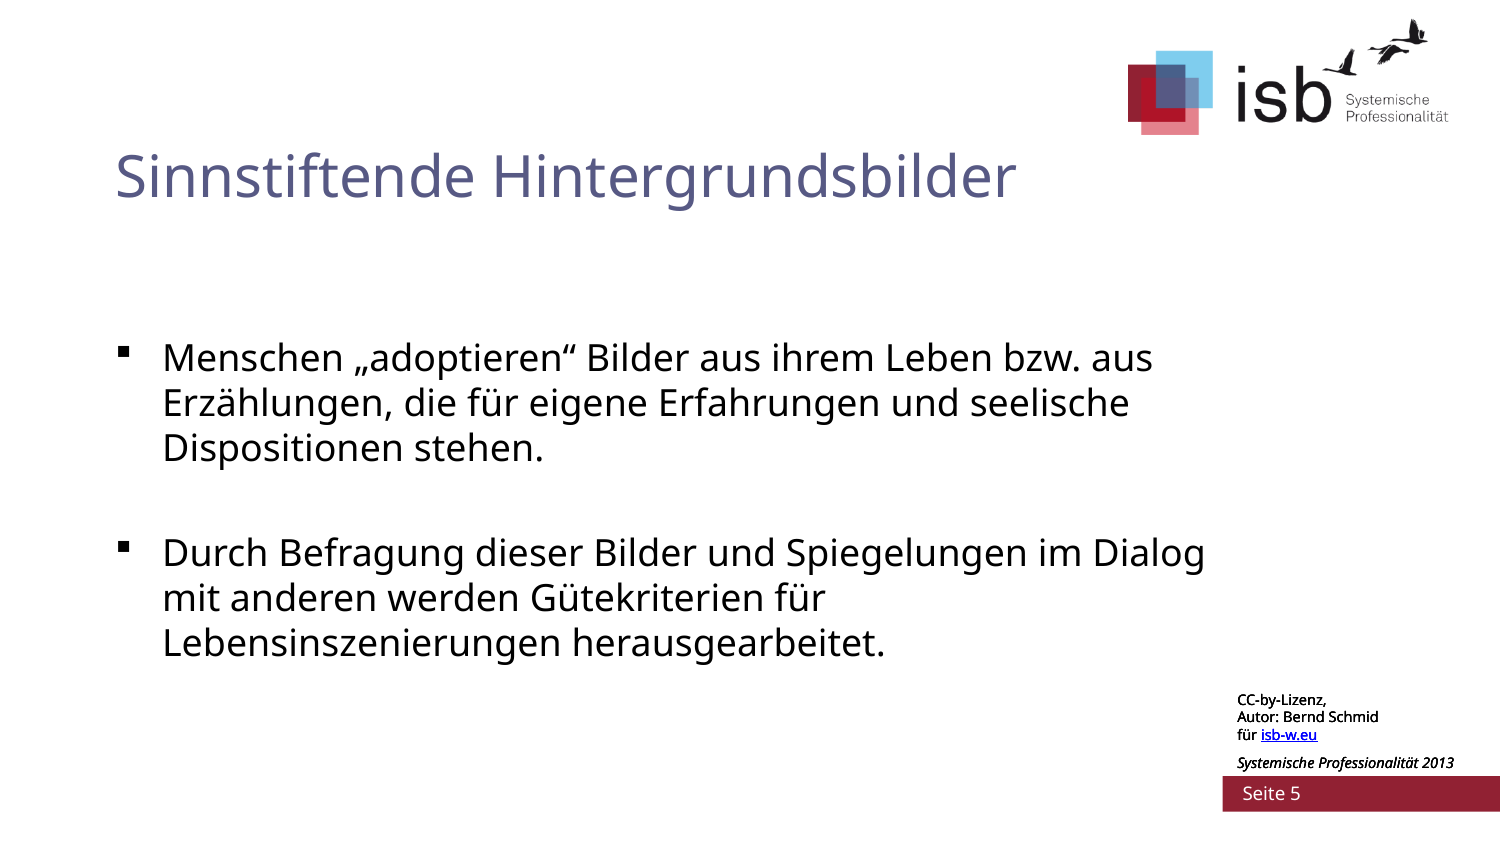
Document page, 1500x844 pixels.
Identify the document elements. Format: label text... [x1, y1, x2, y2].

title Sinnstiftende Hintergrundsbilder [100, 67, 1223, 185]
picture [1128, 14, 1461, 139]
text_box CC-by-Lizenz, Autor: Bernd Schmid für isb-w.eu Systemische Professionalität 2013 [1222, 543, 1500, 844]
list Menschen „adoptieren“ Bilder aus ihrem Leben bzw. aus Erzählungen, die für eigene Erfahrungen und seelische Dispositionen stehen. Durch Befragung dieser Bilder und Spiegelungen im Dialog mit anderen werden Gütekriterien für Lebensinszenierungen herausgearbeitet. [100, 185, 1223, 812]
